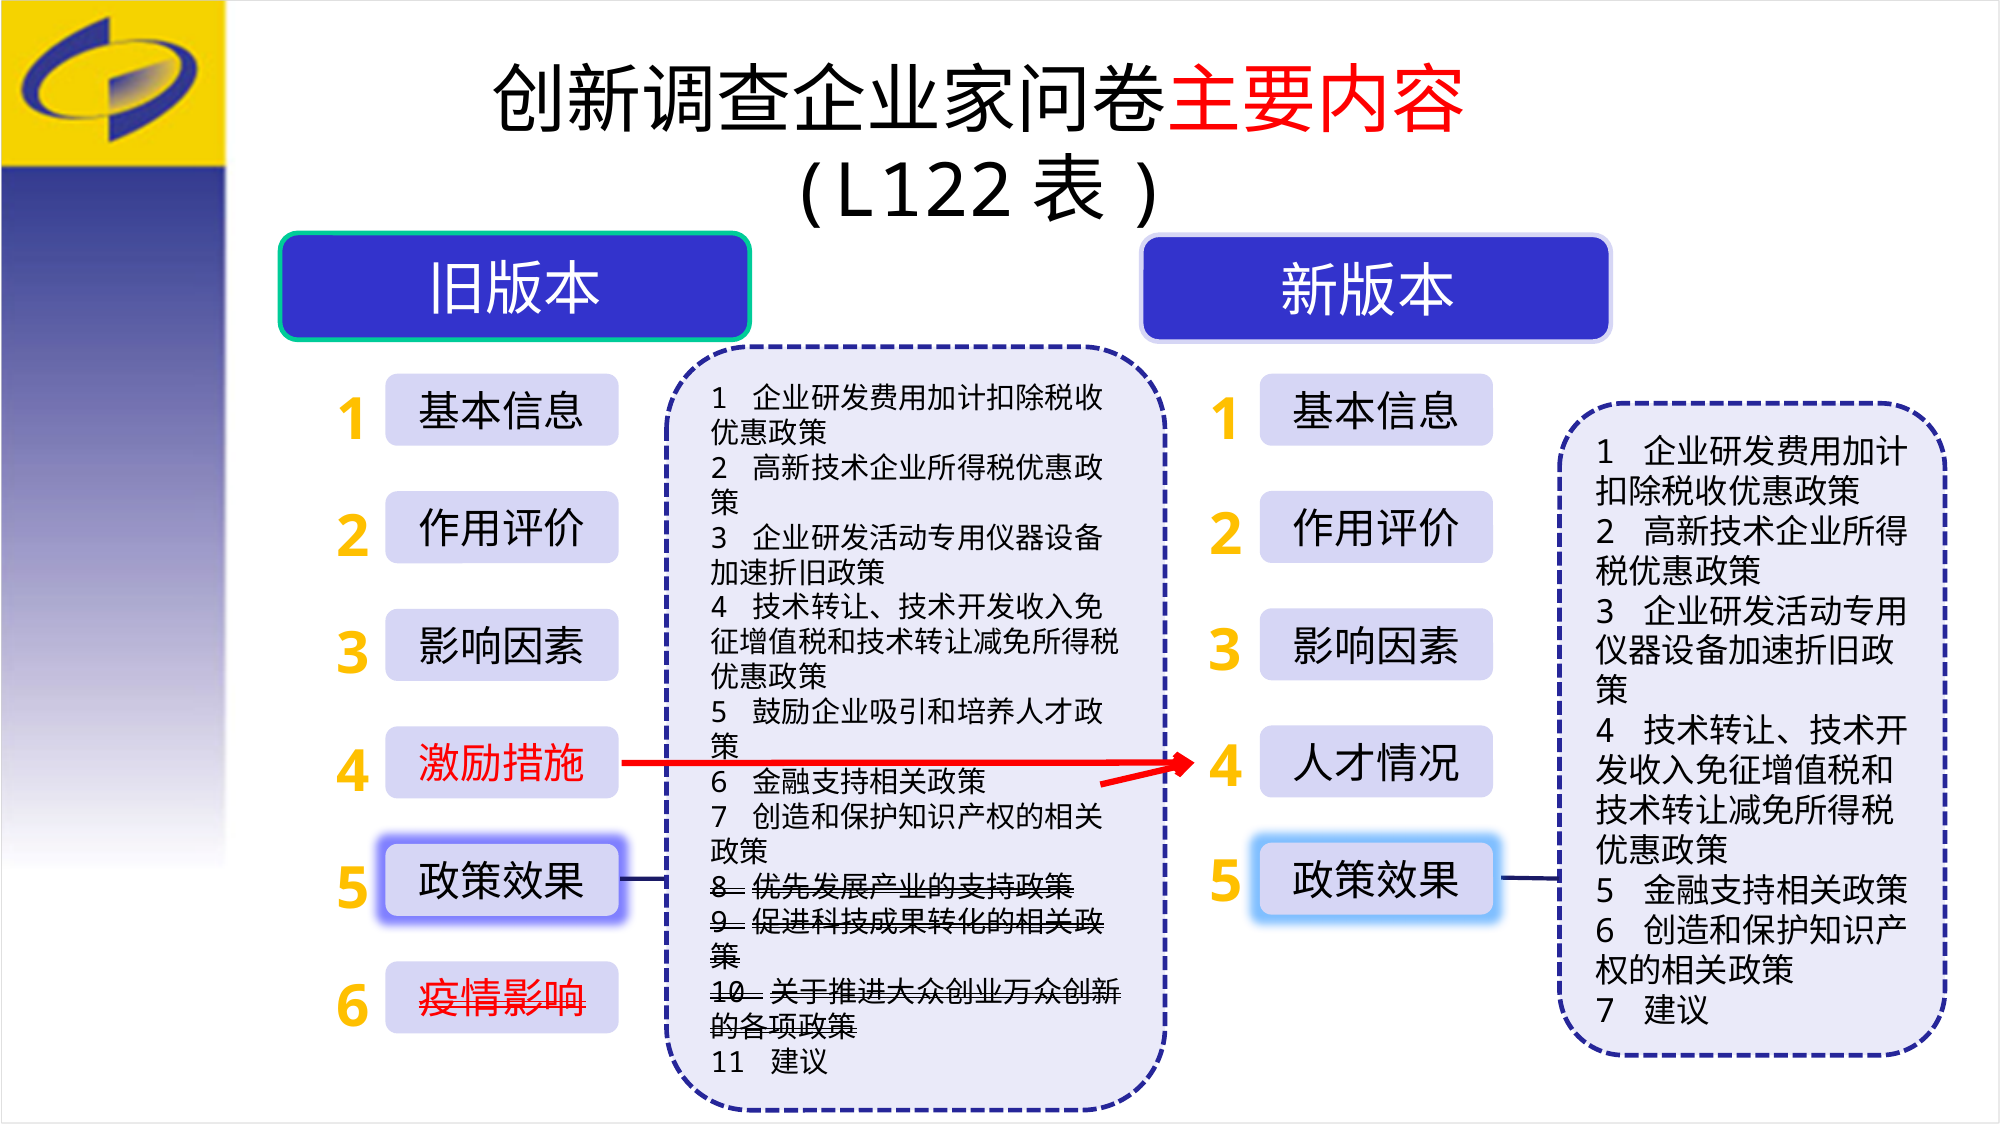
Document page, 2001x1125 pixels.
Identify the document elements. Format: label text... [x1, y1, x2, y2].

text_box 激励措施 [409, 726, 619, 799]
text_box 6 [321, 960, 409, 1046]
text_box 作用评价 [1282, 490, 1494, 563]
text_box 旧版本 [396, 243, 634, 329]
text_box 2 [321, 490, 409, 576]
text_box 1 企业研发费用加计扣除税收优惠政策 2 高新技术企业所得税优惠政策 3 企业研发活动专用仪器设备加速折旧政策 4 技术转让、技术开发收入免征增值税和技术转让减免所得税优惠政策 5 鼓励企业吸引和培养人才政策 6 金融支持相关政策 7 创造和保护知识产权的相关政策 8 优先发展产业的支持政策 9 促进科技成果转化的相关政策 10 关于推进大众创业万众创新的各项政策 11 建议 [666, 772, 1166, 1111]
text_box 1 企业研发费用加计扣除税收优惠政策 2 高新技术企业所得税优惠政策 3 企业研发活动专用仪器设备加速折旧政策 4 技术转让、技术开发收入免征增值税和技术转让减免所得税优惠政策 5 鼓励企业吸引和培养人才政策 6 金融支持相关政策 7 创造和保护知识产权的相关政策 8 优先发展产业的支持政策 9 促进科技成果转化的相关政策 10 关于推进大众创业万众创新的各项政策 11 建议 [666, 346, 1166, 759]
text_box 影响因素 [1259, 608, 1494, 681]
text_box [279, 232, 750, 340]
text_box 1 企业研发费用加计扣除税收优惠政策 2 高新技术企业所得税优惠政策 3 企业研发活动专用仪器设备加速折旧政策 4 技术转让、技术开发收入免征增值税和技术转让减免所得税优惠政策 5 金融支持相关政策 6 创造和保护知识产权的相关政策 7 建议 [1559, 403, 1945, 1056]
text_box 疫情影响 [409, 961, 619, 1034]
text_box 5 [1194, 835, 1246, 921]
text_box 4 [1194, 720, 1282, 805]
text_box 政策效果 [1259, 842, 1494, 915]
text_box 2 [1194, 488, 1282, 574]
slide_number [1433, 1024, 1851, 1101]
picture [0, 0, 2001, 1125]
text_box 4 [321, 725, 409, 811]
text_box 1 [321, 373, 409, 459]
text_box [1100, 762, 1195, 785]
text_box 政策效果 [409, 843, 619, 916]
text_box 创新调查企业家问卷主要内容 (L122表) [170, 2, 1788, 191]
text_box 3 [321, 608, 409, 694]
text_box 1 [1194, 373, 1282, 459]
text_box [1141, 234, 1611, 342]
text_box 影响因素 [409, 608, 619, 681]
text_box 3 [1194, 604, 1272, 690]
text_box 5 [321, 843, 409, 928]
text_box 基本信息 [1282, 373, 1494, 446]
text_box 基本信息 [409, 373, 619, 446]
text_box 新版本 [1259, 245, 1477, 331]
text_box 作用评价 [409, 491, 619, 564]
text_box 人才情况 [1259, 725, 1494, 798]
text_box [310, 734, 399, 820]
